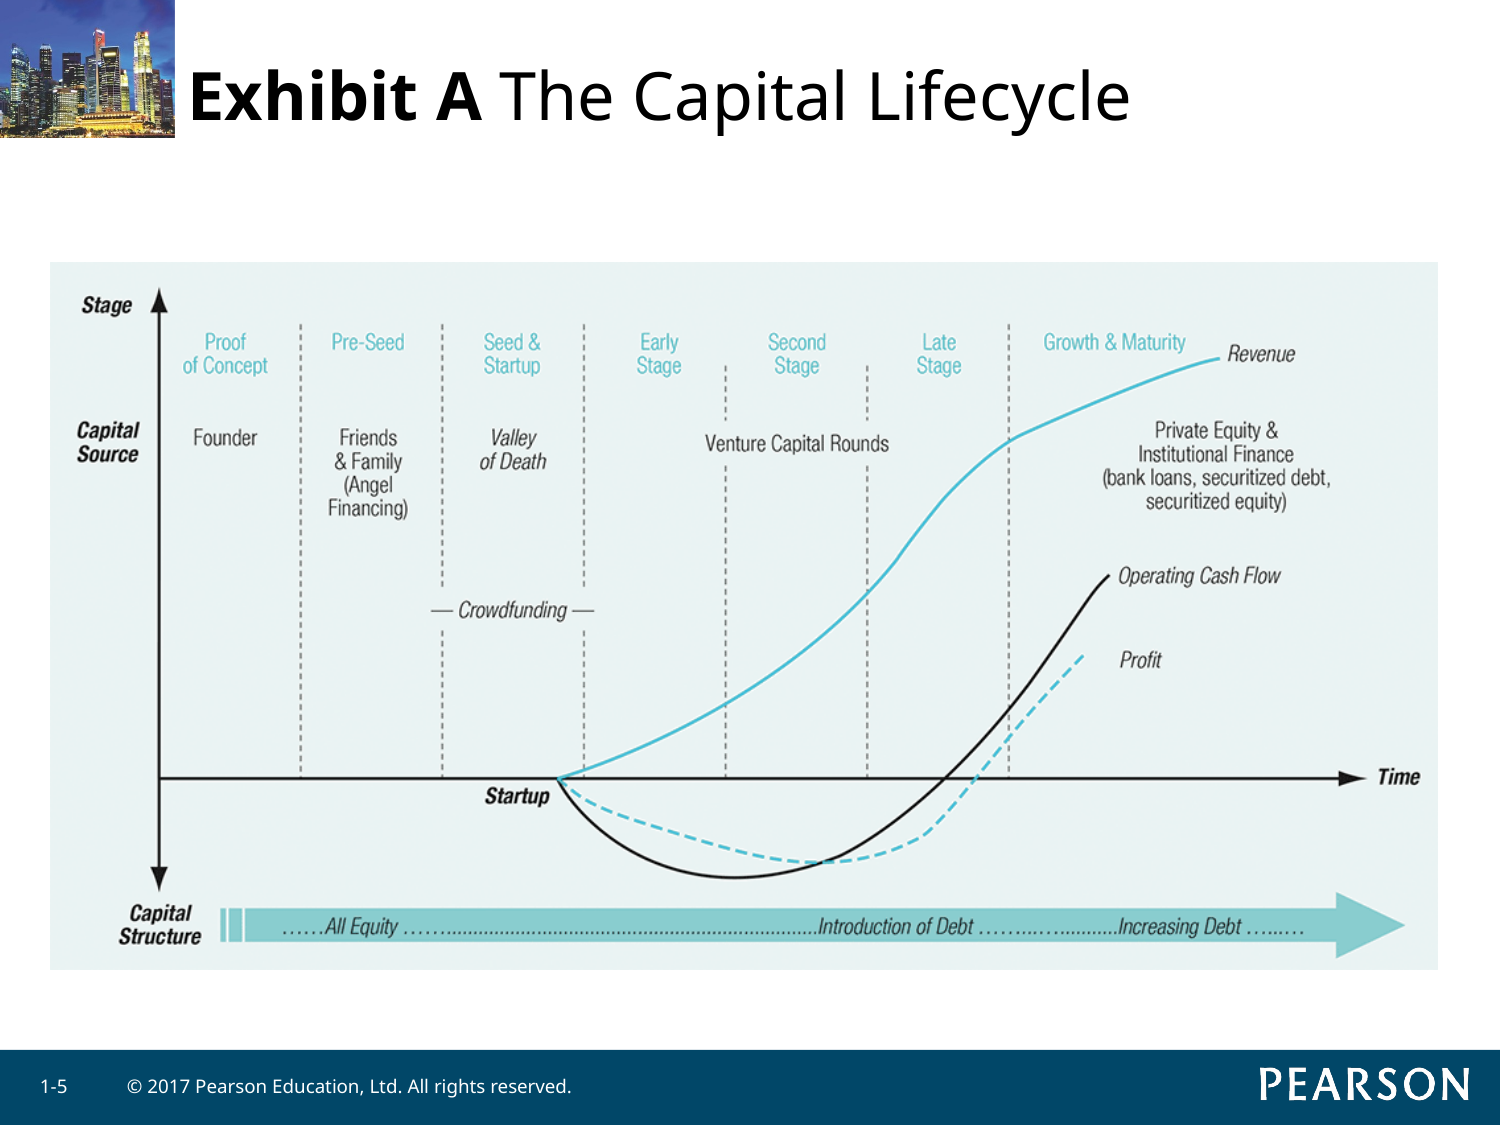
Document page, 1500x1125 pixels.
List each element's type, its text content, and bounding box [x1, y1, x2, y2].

picture [49, 262, 1438, 971]
picture [0, 0, 175, 138]
title Exhibit A The Capital Lifecycle [187, 0, 1450, 188]
